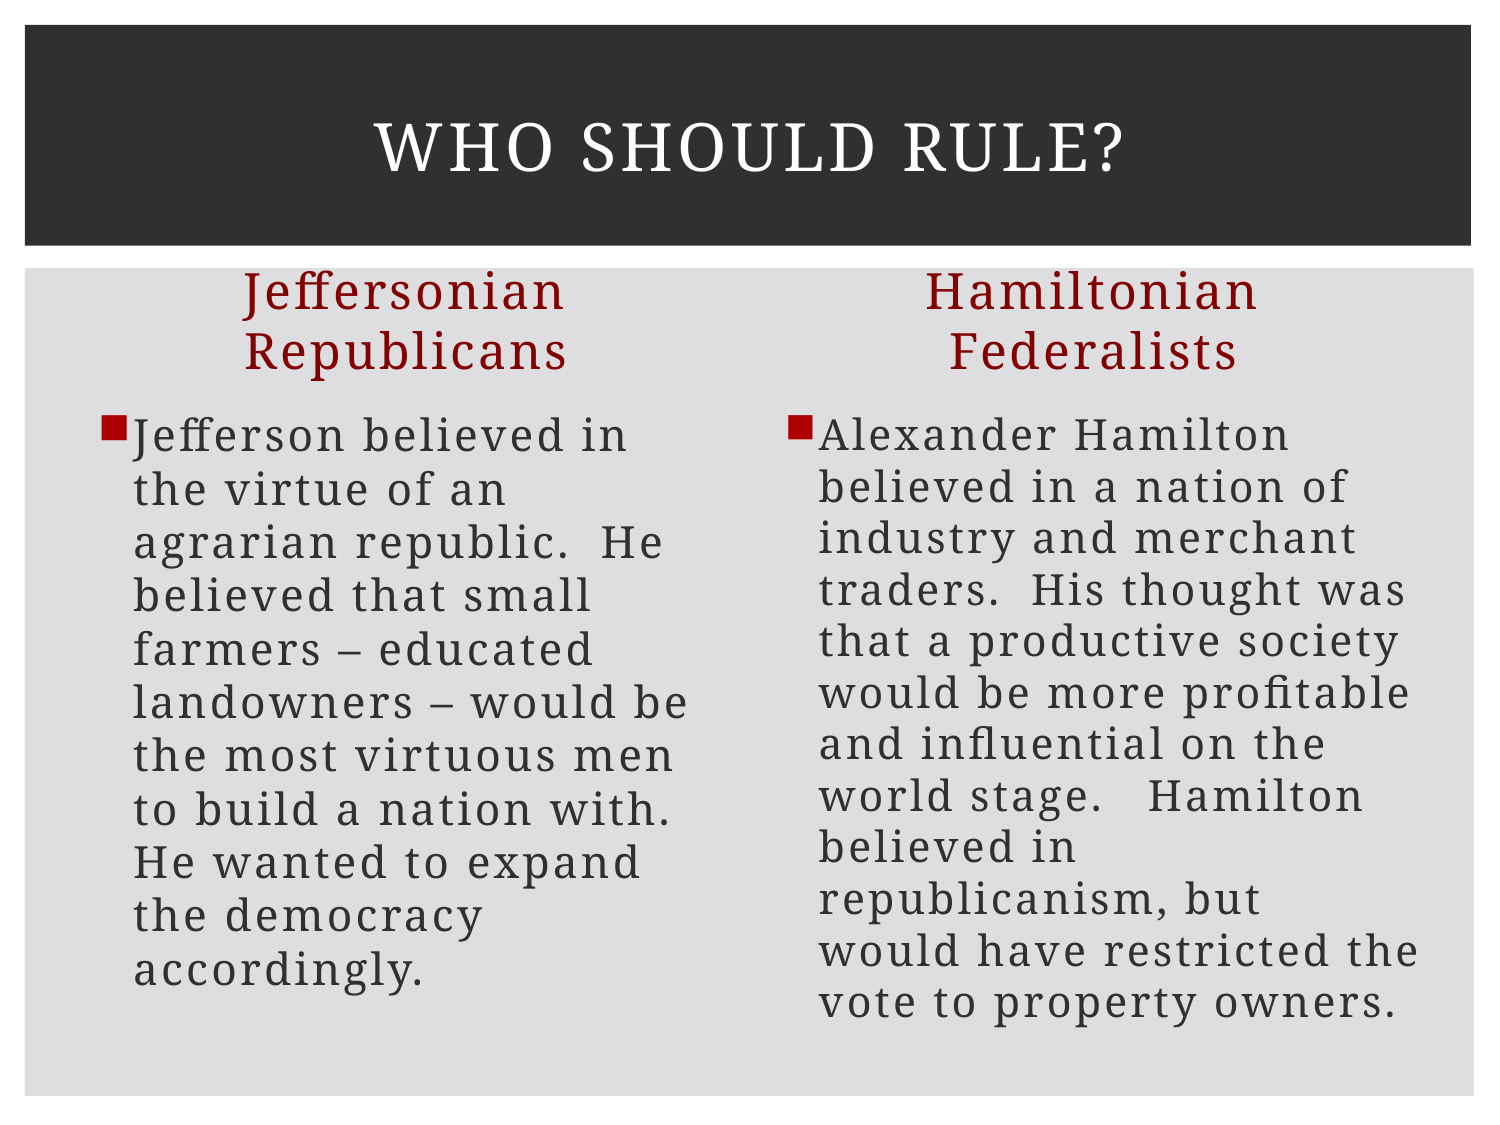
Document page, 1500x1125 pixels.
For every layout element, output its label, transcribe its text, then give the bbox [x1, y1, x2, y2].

title Who should rule? [62, 58, 1438, 232]
list Hamiltonian Federalists [761, 282, 1425, 388]
list Jefferson believed in the virtue of an agrarian republic. He believed that small farmers – educated landowners – would be the most virtuous men to build a nation with. He wanted to expand the democracy accordingly. [75, 399, 738, 1005]
list Jeffersonian Republicans [75, 282, 738, 388]
list Alexander Hamilton believed in a nation of industry and merchant traders. His thought was that a productive society would be more profitable and influential on the world stage. Hamilton believed in republicanism, but would have restricted the vote to property owners. [761, 399, 1438, 1063]
